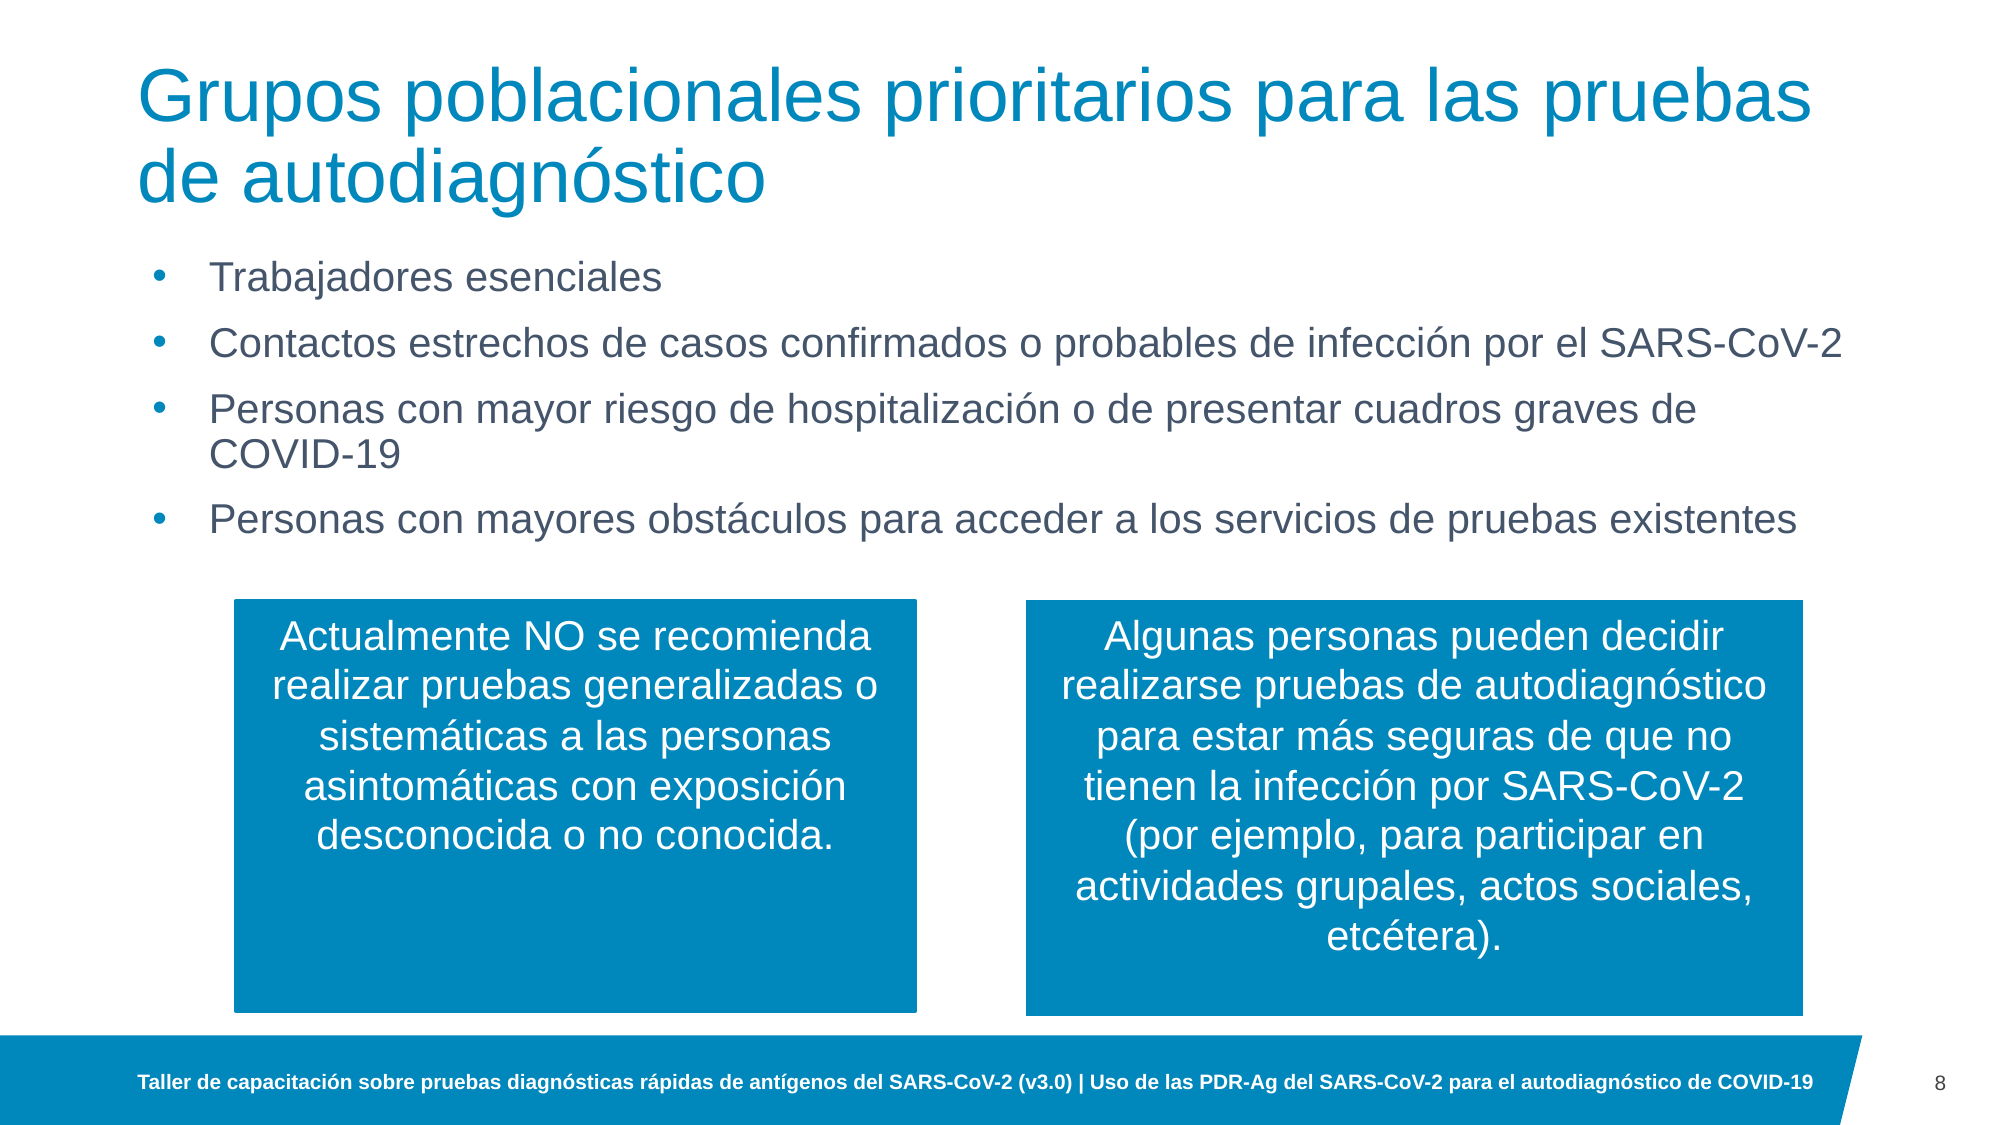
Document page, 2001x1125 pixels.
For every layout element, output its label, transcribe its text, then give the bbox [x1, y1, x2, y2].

title Grupos poblacionales prioritarios para las pruebas de autodiagnóstico [137, 63, 1863, 219]
footer Taller de capacitación sobre pruebas diagnósticas rápidas de antígenos del SARS-CoV-2 (v3.0) | Uso de las PDR-Ag del SARS-CoV-2 para el autodiagnóstico de COVID-19 [137, 1039, 1843, 1122]
text_box Actualmente NO se recomienda realizar pruebas generalizadas o sistemáticas a las personas asintomáticas con exposición desconocida o no conocida. [234, 599, 917, 1013]
text_box Algunas personas pueden decidir realizarse pruebas de autodiagnóstico para estar más seguras de que no tienen la infección por SARS-CoV-2 (por ejemplo, para participar en actividades grupales, actos sociales, etcétera). [1026, 600, 1803, 1016]
slide_number 8 [1862, 1035, 1947, 1125]
list Trabajadores esenciales Contactos estrechos de casos confirmados o probables de infección por el SARS-CoV-2 Personas con mayor riesgo de hospitalización o de presentar cuadros graves de COVID-19 Personas con mayores obstáculos para acceder a los servicios de pruebas existentes [137, 248, 1863, 977]
